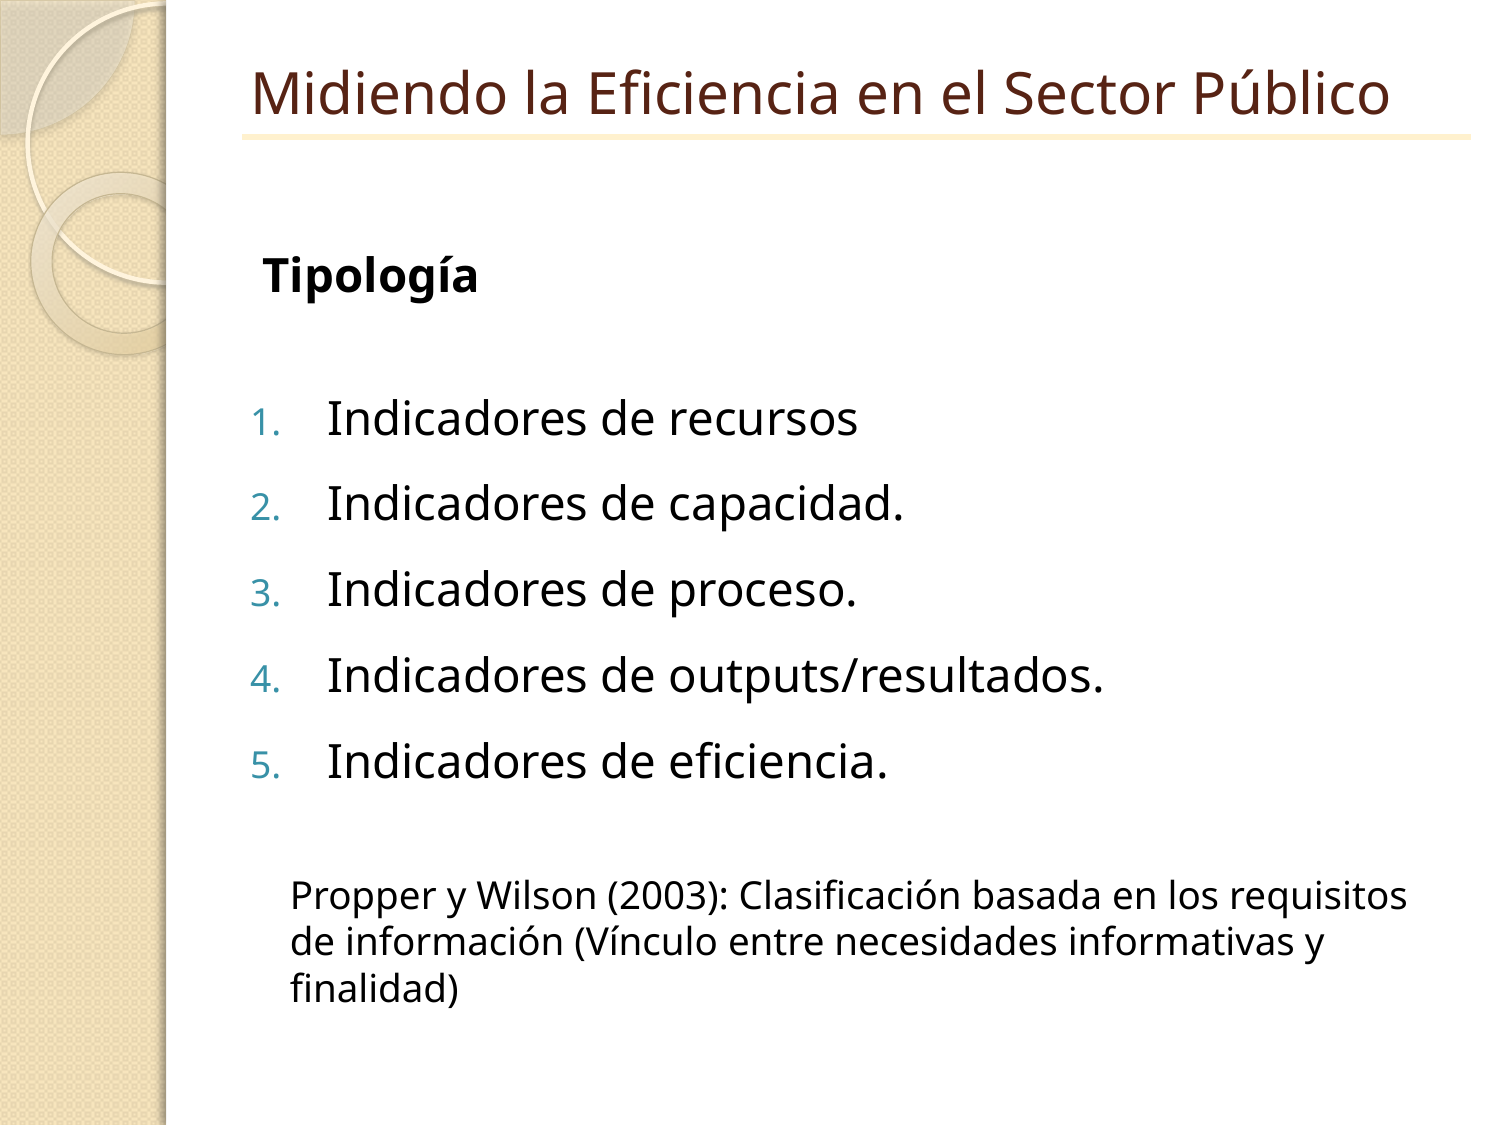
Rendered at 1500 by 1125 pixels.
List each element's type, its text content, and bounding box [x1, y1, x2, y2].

list Tipología Indicadores de recursos Indicadores de capacidad. Indicadores de proceso. Indicadores de outputs/resultados. Indicadores de eficiencia. Propper y Wilson (2003): Clasificación basada en los requisitos de información (Vínculo entre necesidades informativas y finalidad) [235, 237, 1466, 1025]
title Midiendo la Eficiencia en el Sector Público [235, 45, 1466, 138]
